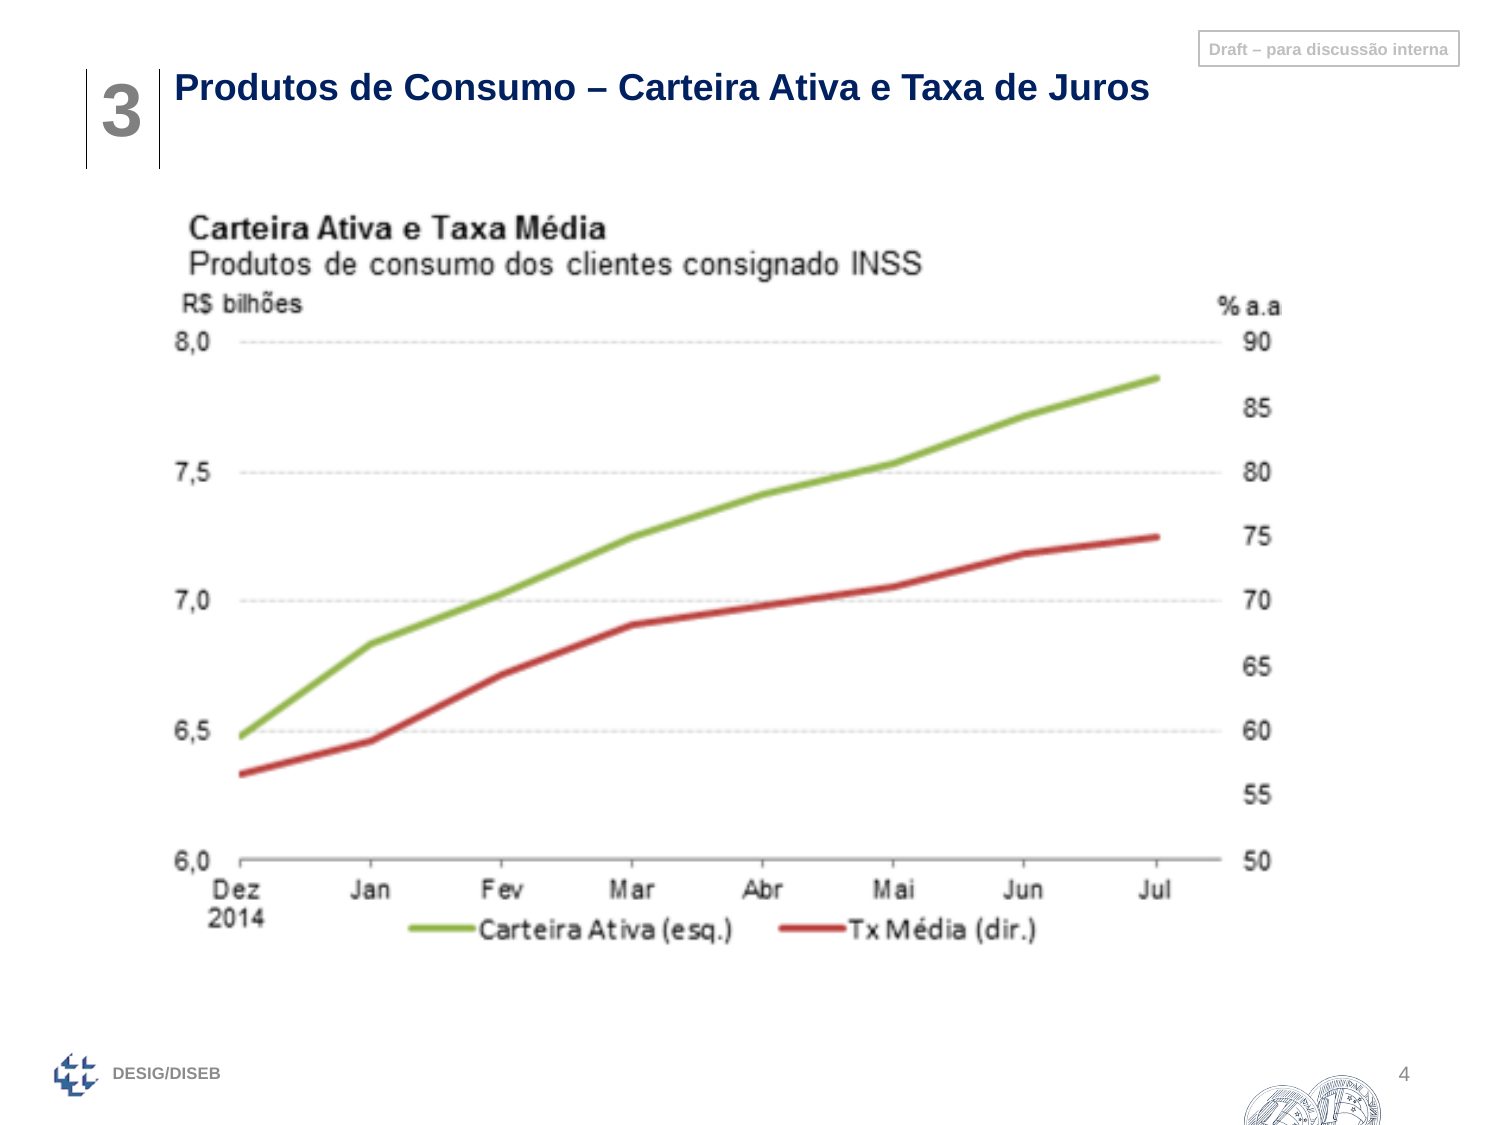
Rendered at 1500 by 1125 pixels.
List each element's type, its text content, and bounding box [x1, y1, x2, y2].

picture [1241, 1070, 1384, 1125]
picture [51, 1050, 97, 1098]
text_box 3 [86, 54, 148, 179]
picture [159, 190, 1282, 977]
text_box Produtos de Consumo – Carteira Ativa e Taxa de Juros [159, 60, 1471, 186]
footer DESIG/DISEB [97, 1042, 431, 1103]
slide_number 4 [1074, 1042, 1425, 1103]
